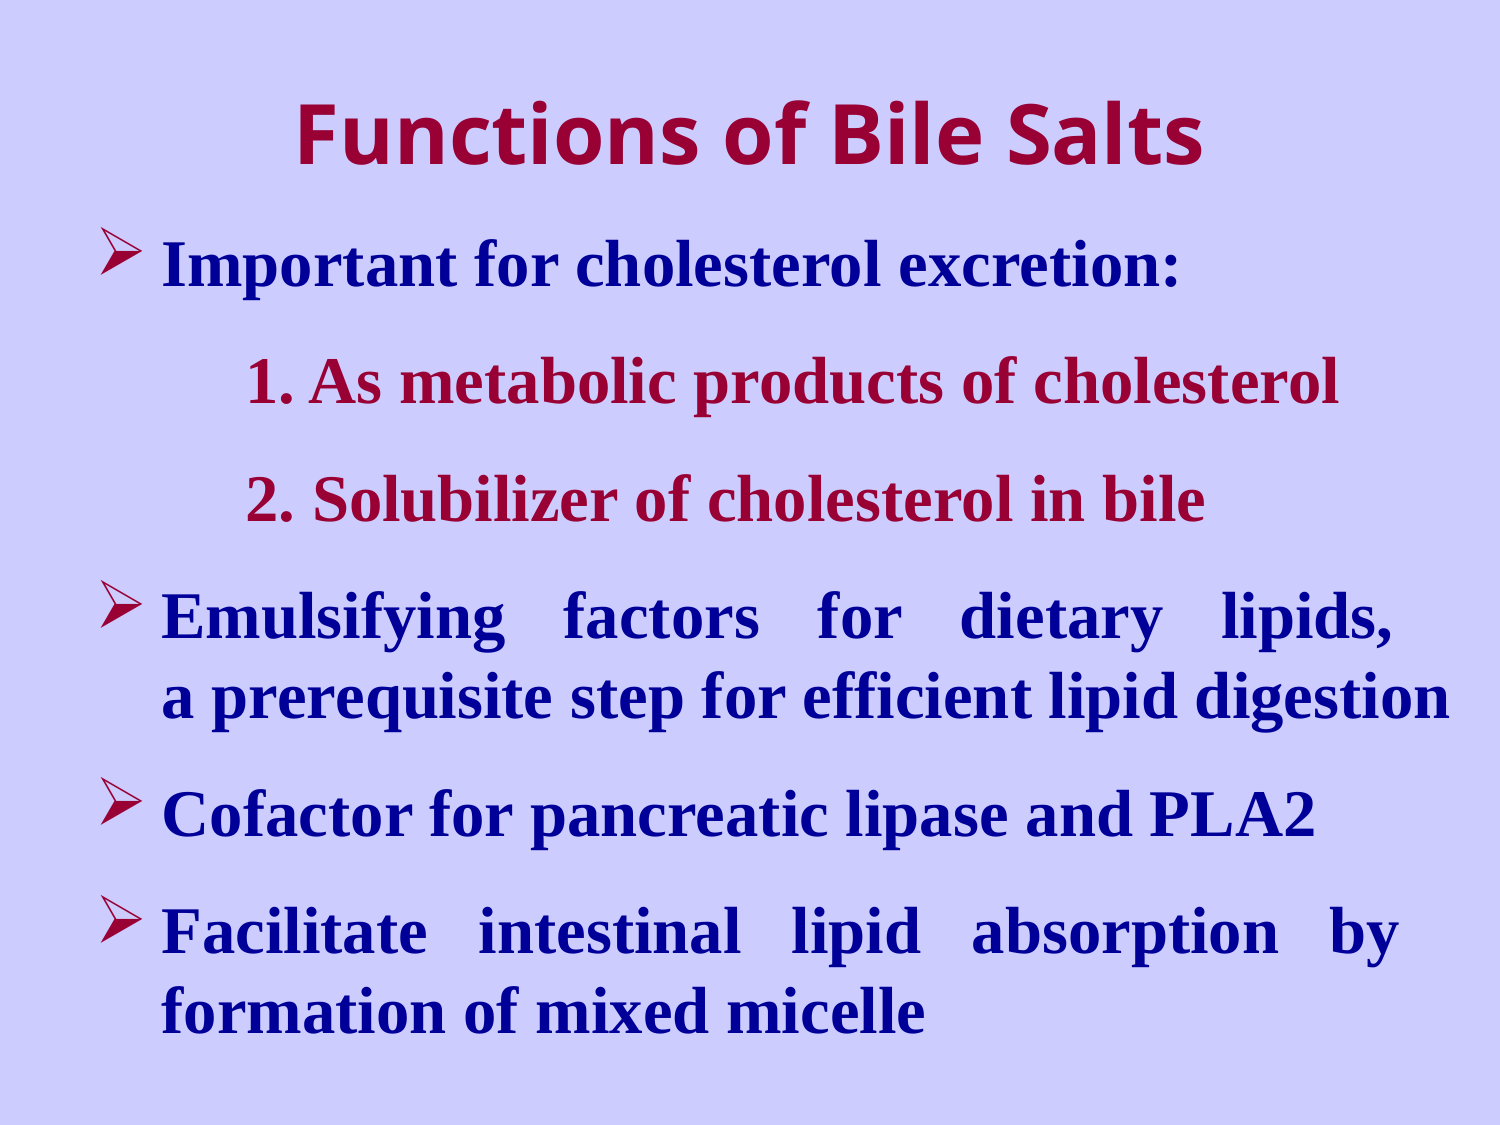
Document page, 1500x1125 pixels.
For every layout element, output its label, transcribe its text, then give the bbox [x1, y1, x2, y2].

title Functions of Bile Salts [112, 37, 1388, 212]
text_box Important for cholesterol excretion: 1. As metabolic products of cholesterol 2. Solubilizer of cholesterol in bile Emulsifying factors for dietary lipids, a prerequisite step for efficient lipid digestion Cofactor for pancreatic lipase and PLA2 Facilitate intestinal lipid absorption by formation of mixed micelle [80, 212, 1468, 1055]
